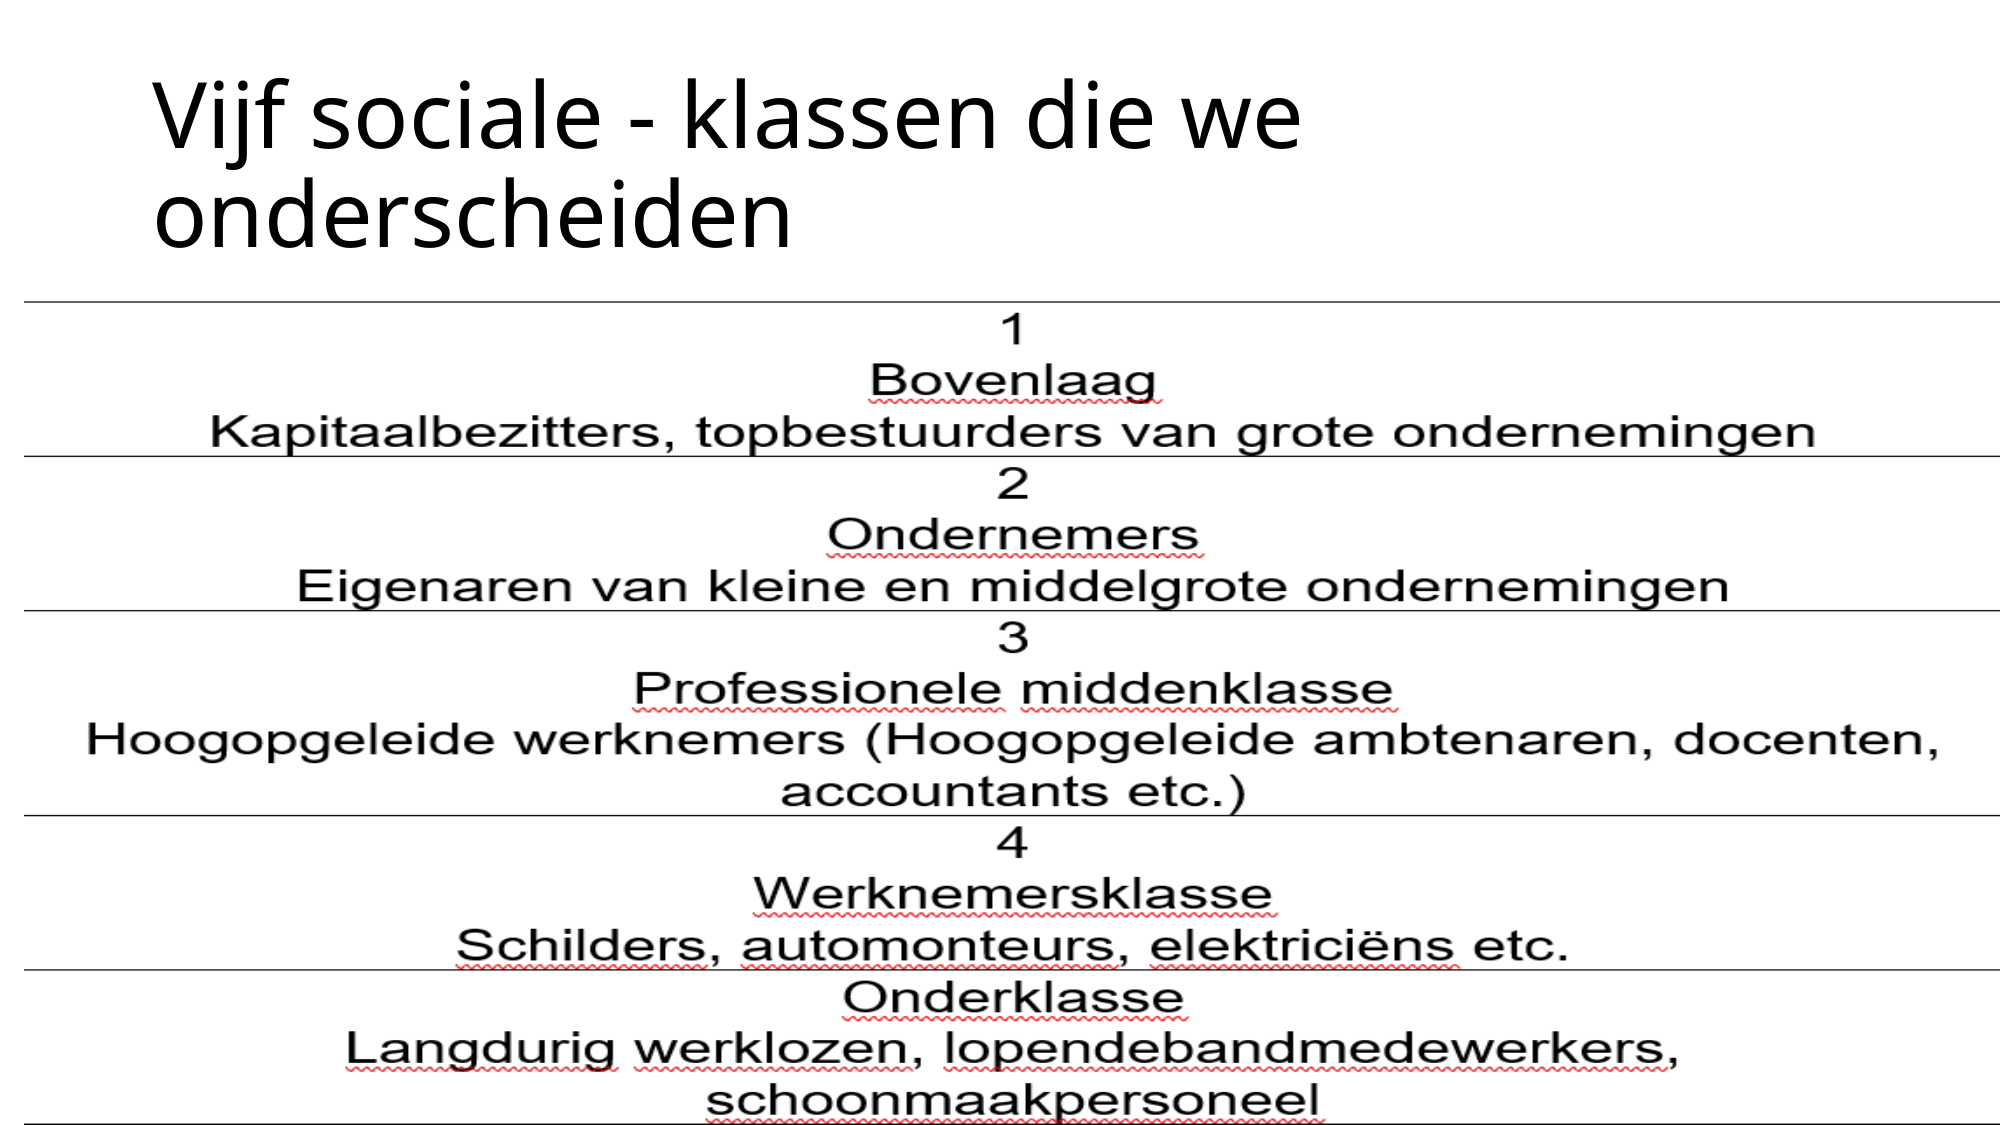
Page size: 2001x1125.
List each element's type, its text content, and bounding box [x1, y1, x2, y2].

title Vijf sociale - klassen die we onderscheiden [137, 59, 1941, 278]
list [24, 299, 2000, 1125]
